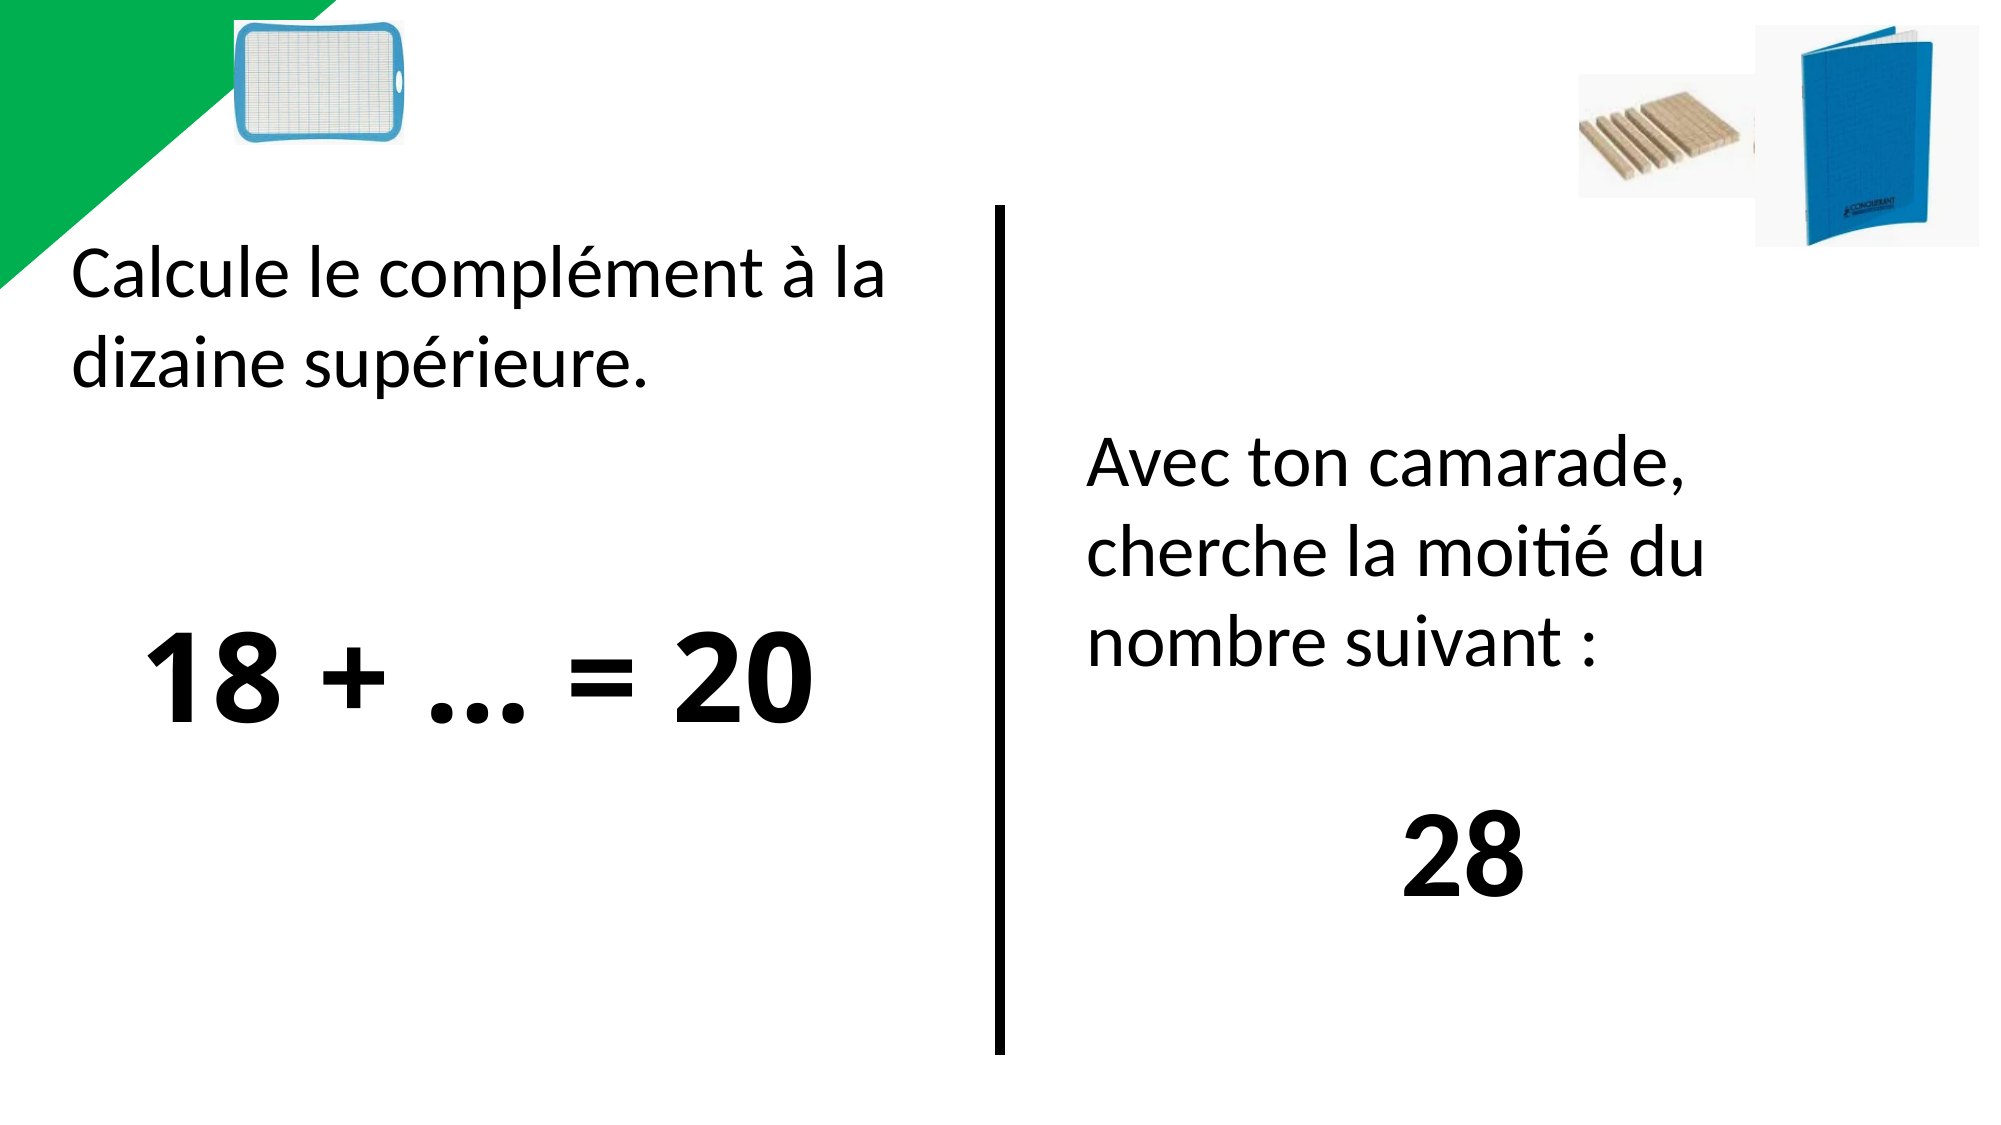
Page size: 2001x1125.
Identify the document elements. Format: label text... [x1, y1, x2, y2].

picture [1578, 25, 1979, 247]
picture [233, 20, 405, 145]
text_box Calcule le complément à la dizaine supérieure. [56, 214, 979, 410]
text_box Avec ton camarade, cherche la moitié du nombre suivant : 28 [1071, 404, 1855, 929]
text_box [0, 0, 337, 290]
text_box 18 + … = 20 [76, 590, 880, 755]
